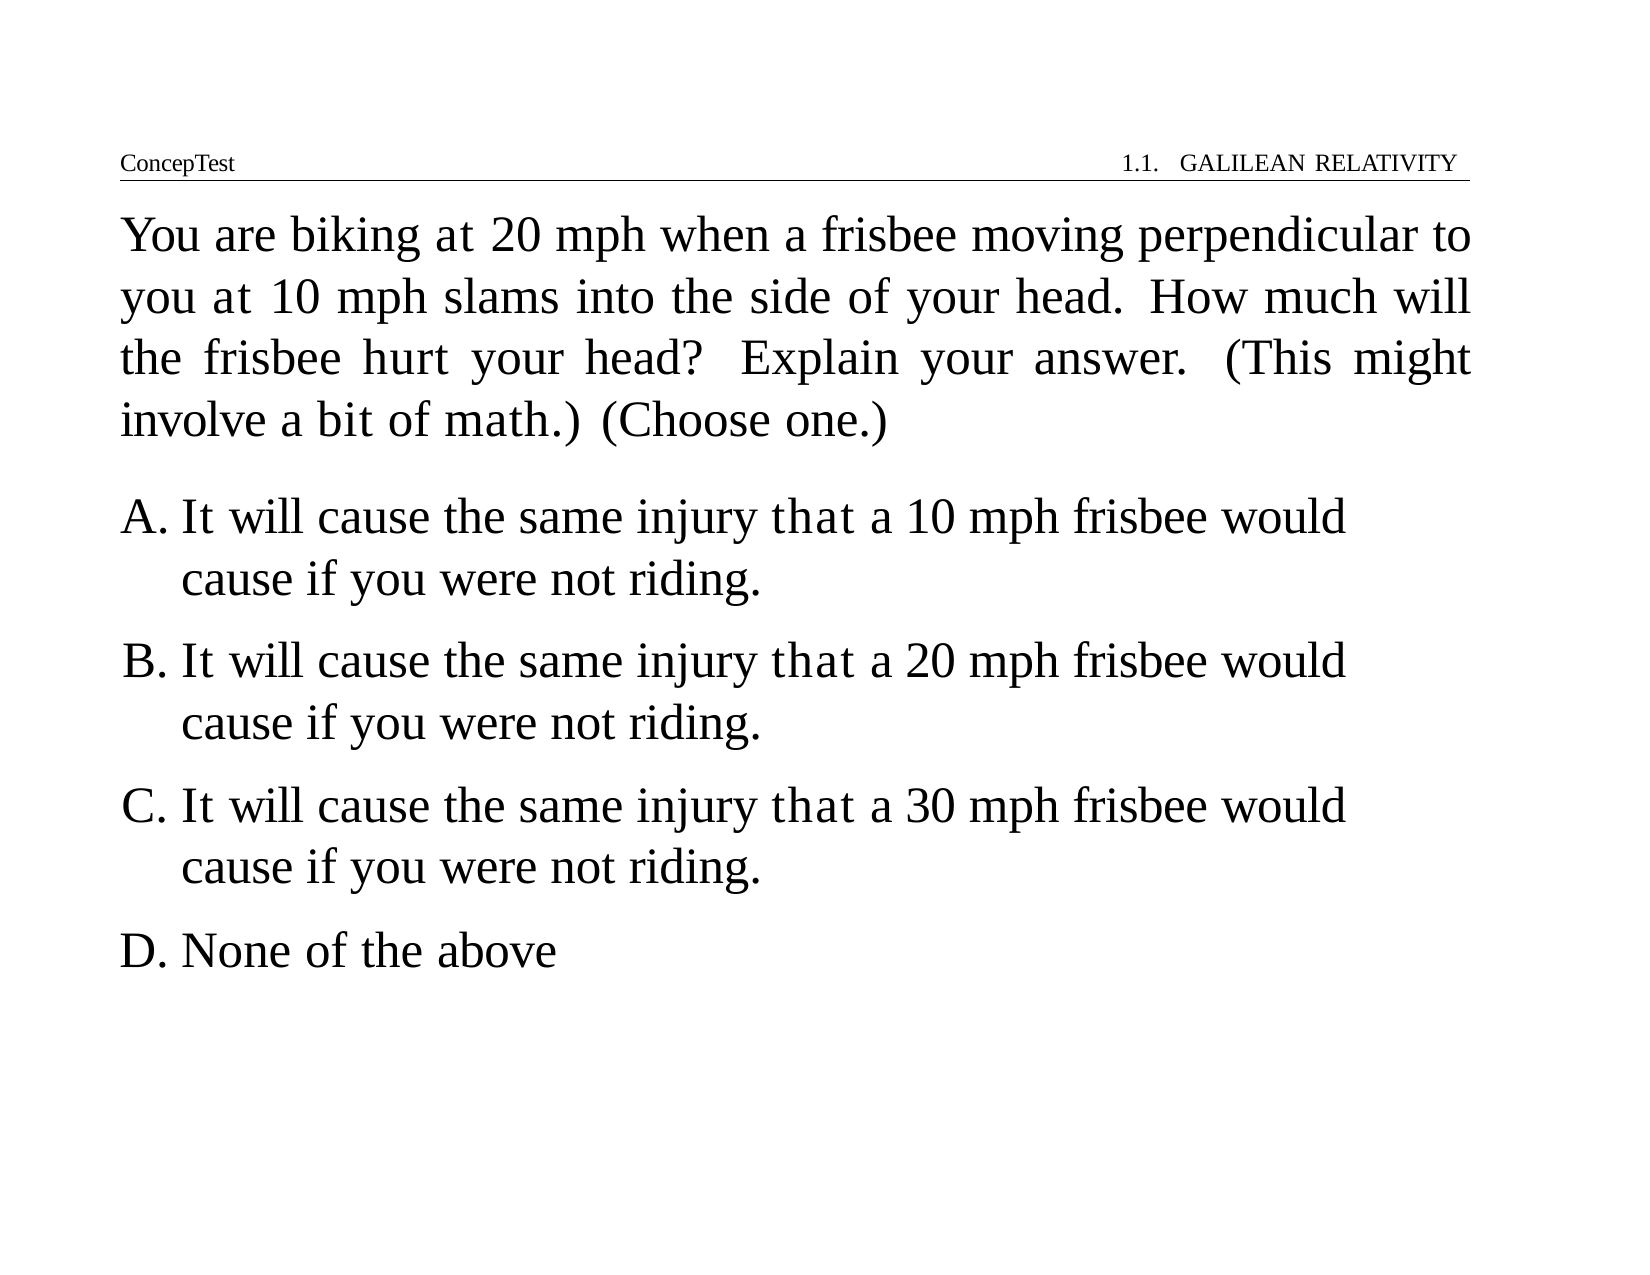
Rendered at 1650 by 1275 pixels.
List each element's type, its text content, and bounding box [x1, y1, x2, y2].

text_box It will cause the same injury that a 10 mph frisbee would cause if you were not riding. It will cause the same injury that a 20 mph frisbee would cause if you were not riding. It will cause the same injury that a 30 mph frisbee would cause if you were not riding. None of the above [117, 480, 1473, 978]
title You are biking at 20 mph when a frisbee moving perpendicular to you at 10 mph slams into the side of your head. How much will the frisbee hurt your head? Explain your answer. (This might involve a bit of math.) (Choose one.) [117, 198, 1473, 447]
text_box ConcepTest 1.1. GALILEAN RELATIVITY [117, 144, 1473, 176]
